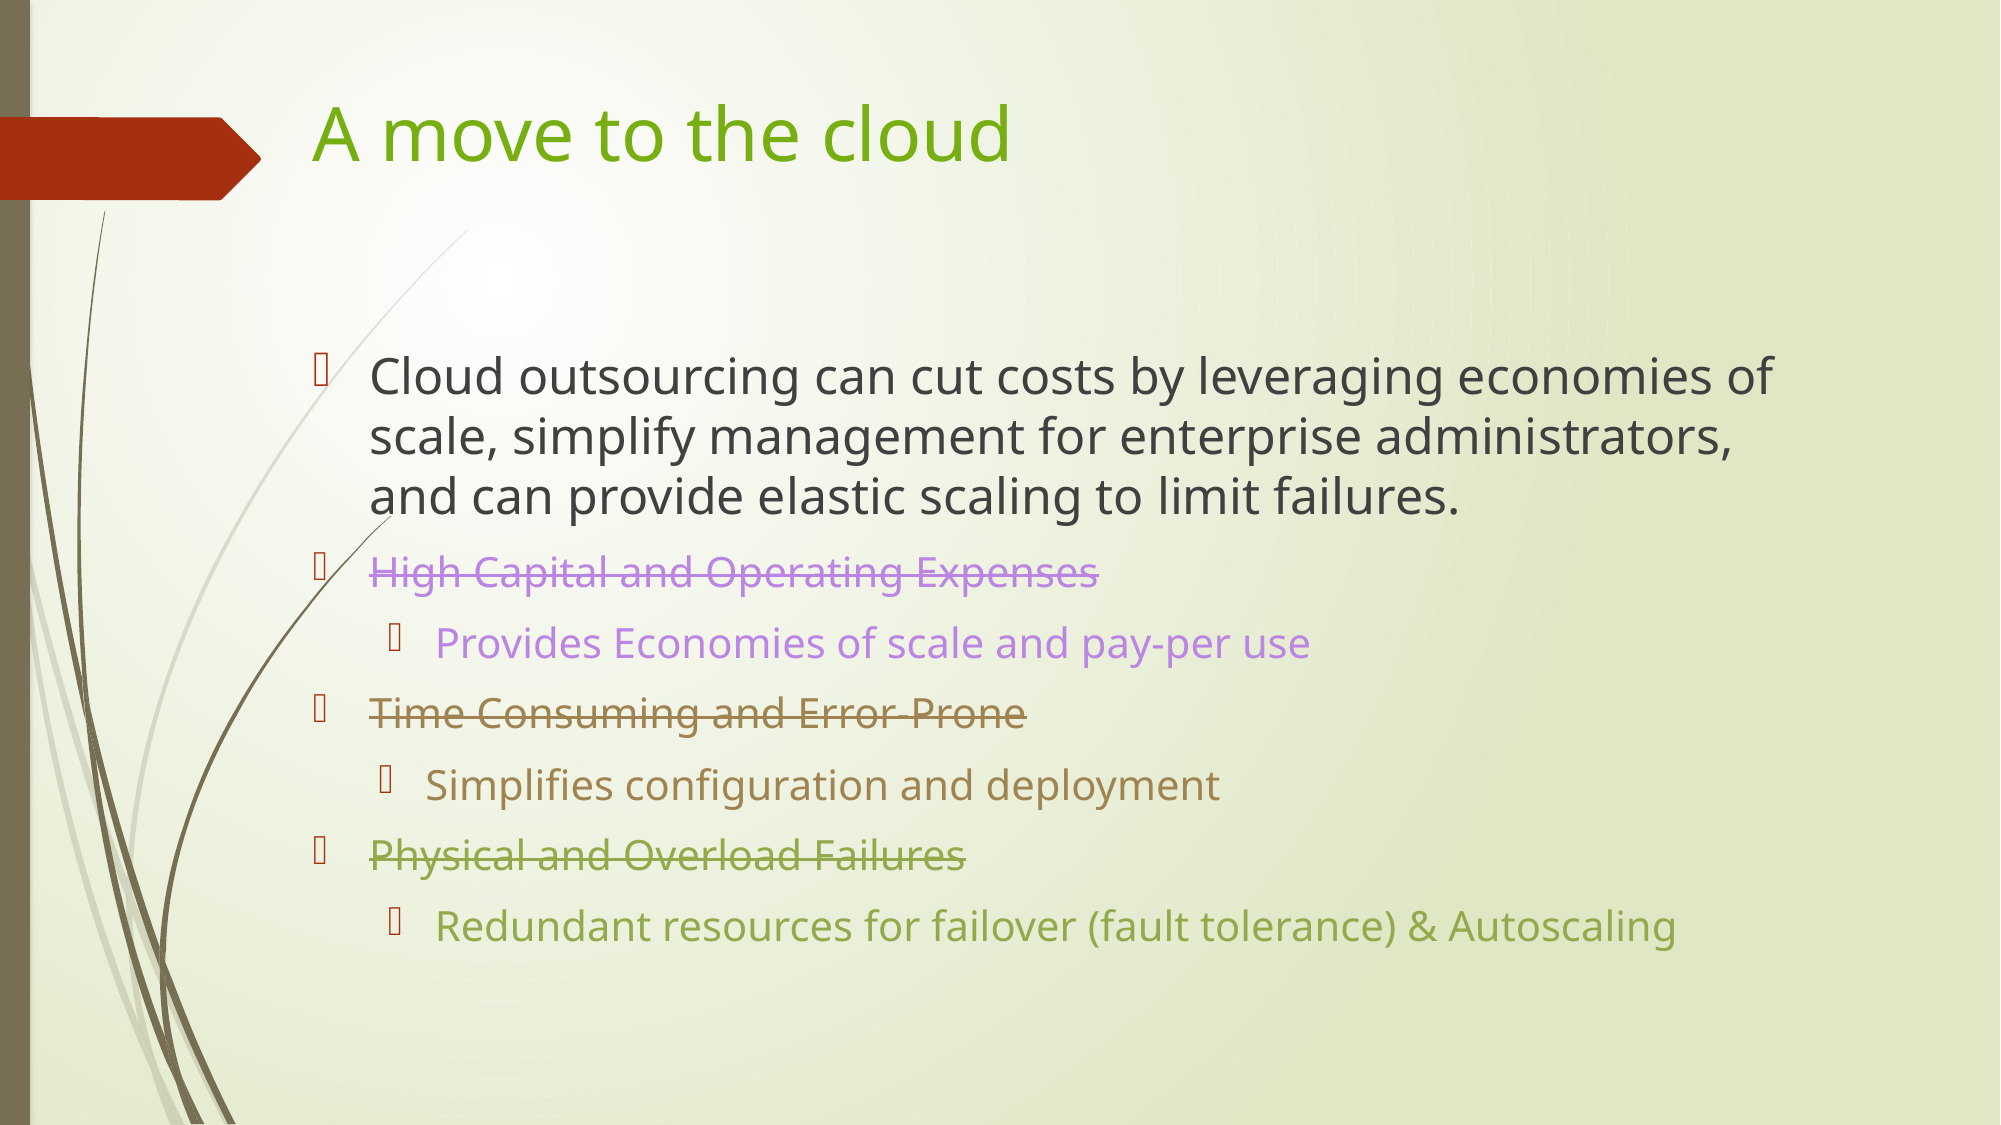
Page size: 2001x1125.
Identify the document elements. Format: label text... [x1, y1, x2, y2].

title A move to the cloud [297, 78, 1760, 290]
list Cloud outsourcing can cut costs by leveraging economies of scale, simplify management for enterprise administrators, and can provide elastic scaling to limit failures. High Capital and Operating Expenses Provides Economies of scale and pay-per use Time Consuming and Error-Prone Simplifies configuration and deployment Physical and Overload Failures Redundant resources for failover (fault tolerance) & Autoscaling [297, 337, 1839, 1066]
